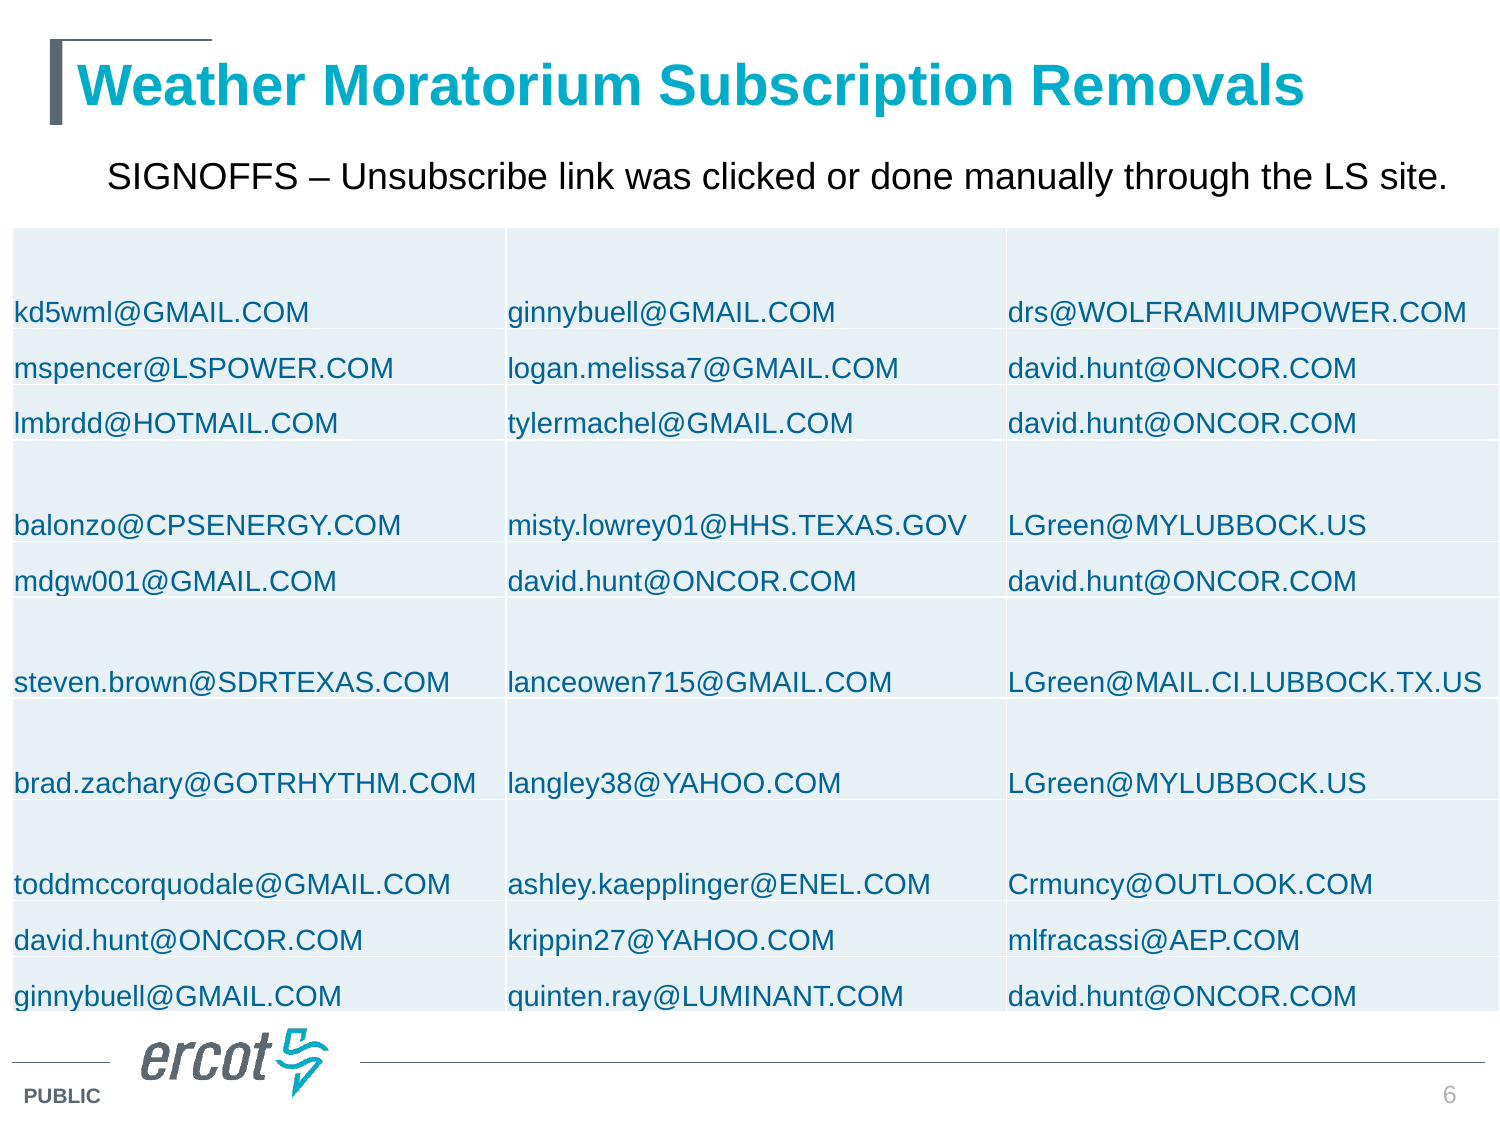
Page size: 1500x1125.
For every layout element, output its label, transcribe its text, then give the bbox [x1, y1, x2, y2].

table_header ginnybuell@GMAIL.COM [507, 228, 1006, 328]
table_cell lmbrdd@HOTMAIL.COM [13, 385, 505, 439]
table_cell tylermachel@GMAIL.COM [507, 385, 1006, 439]
table_cell brad.zachary@GOTRHYTHM.COM [13, 699, 505, 799]
table_cell ginnybuell@GMAIL.COM [13, 957, 505, 1011]
table_cell LGreen@MYLUBBOCK.US [1007, 441, 1499, 541]
table_cell misty.lowrey01@HHS.TEXAS.GOV [507, 441, 1006, 541]
table_header kd5wml@GMAIL.COM [13, 228, 505, 328]
table_cell langley38@YAHOO.COM [507, 699, 1006, 799]
table_cell david.hunt@ONCOR.COM [1007, 542, 1499, 596]
table_cell mdgw001@GMAIL.COM [13, 542, 505, 596]
table_cell Crmuncy@OUTLOOK.COM [1007, 800, 1499, 900]
table_cell lanceowen715@GMAIL.COM [507, 598, 1006, 697]
table_header drs@WOLFRAMIUMPOWER.COM [1007, 228, 1499, 328]
table_cell david.hunt@ONCOR.COM [13, 901, 505, 956]
title Weather Moratorium Subscription Removals [62, 39, 1450, 227]
picture [137, 1024, 332, 1100]
table_cell krippin27@YAHOO.COM [507, 901, 1006, 956]
table_cell logan.melissa7@GMAIL.COM [507, 329, 1006, 384]
text_box SIGNOFFS – Unsubscribe link was clicked or done manually through the LS site. [92, 144, 1475, 205]
table_cell LGreen@MYLUBBOCK.US [1007, 699, 1499, 799]
table_cell david.hunt@ONCOR.COM [1007, 385, 1499, 439]
table_cell david.hunt@ONCOR.COM [1007, 329, 1499, 384]
table_cell mlfracassi@AEP.COM [1007, 901, 1499, 956]
slide_number 6 [1412, 1076, 1488, 1112]
table_cell mspencer@LSPOWER.COM [13, 329, 505, 384]
table_cell steven.brown@SDRTEXAS.COM [13, 598, 505, 697]
table_cell toddmccorquodale@GMAIL.COM [13, 800, 505, 900]
table_cell quinten.ray@LUMINANT.COM [507, 957, 1006, 1011]
table_cell david.hunt@ONCOR.COM [507, 542, 1006, 596]
table_cell balonzo@CPSENERGY.COM [13, 441, 505, 541]
table_cell ashley.kaepplinger@ENEL.COM [507, 800, 1006, 900]
table_cell david.hunt@ONCOR.COM [1007, 957, 1499, 1011]
table_cell LGreen@MAIL.CI.LUBBOCK.TX.US [1007, 598, 1499, 697]
